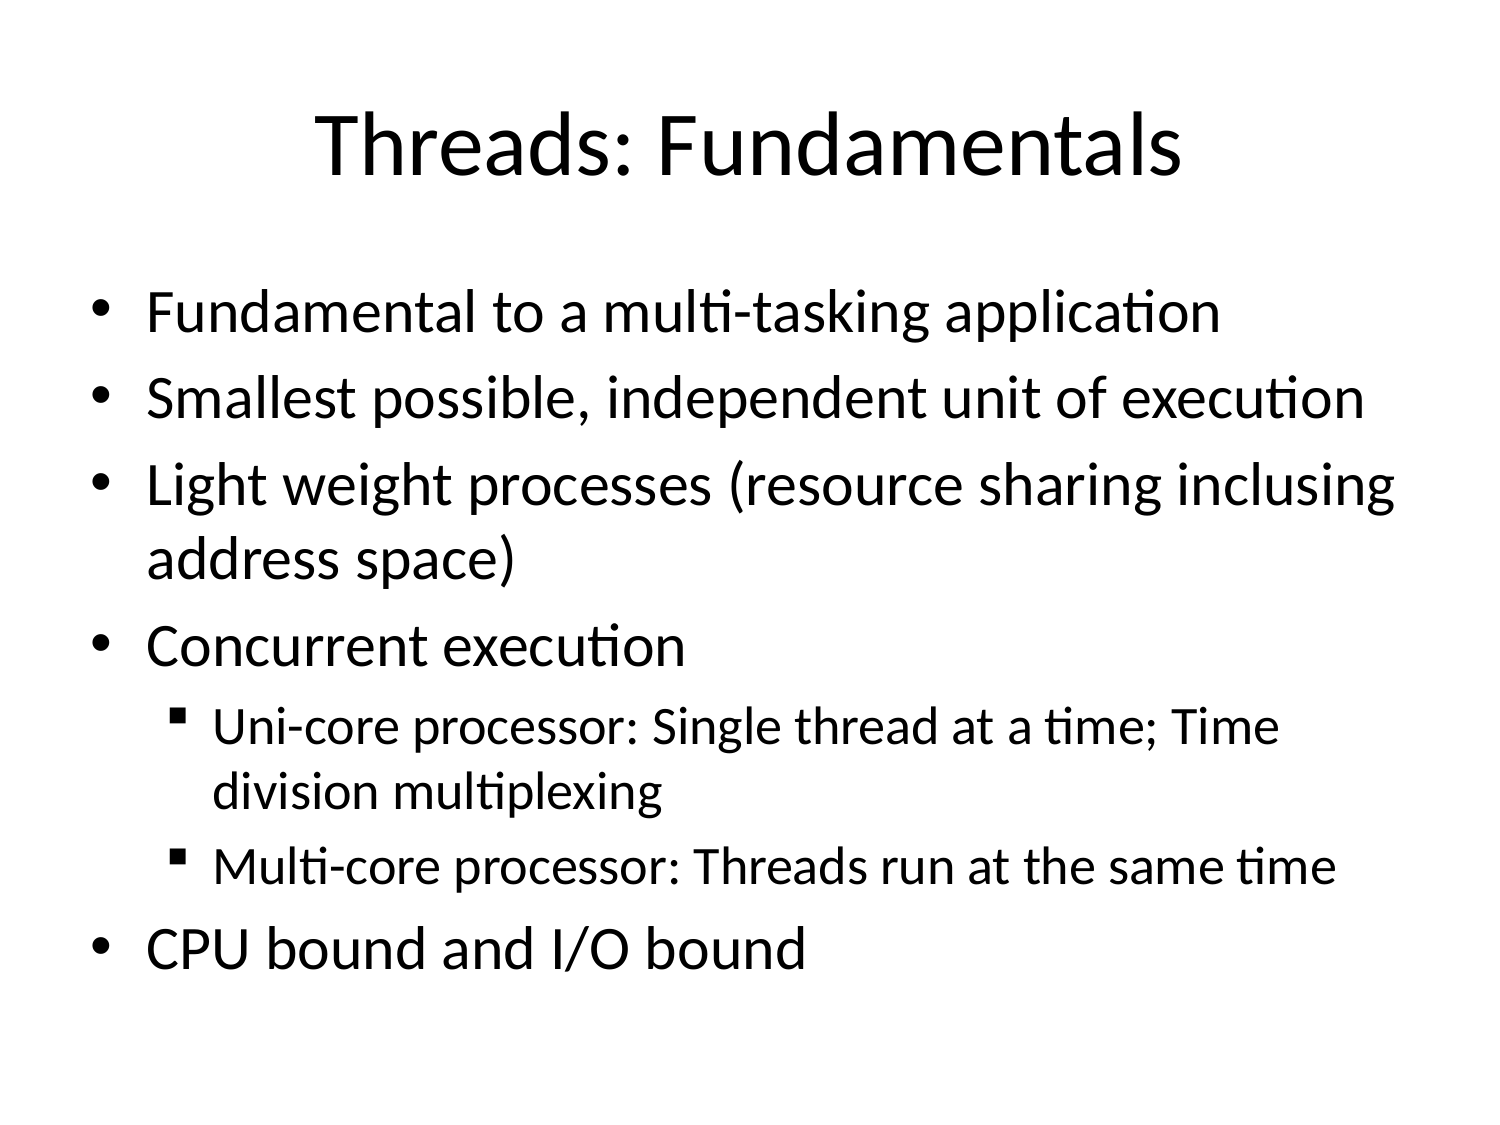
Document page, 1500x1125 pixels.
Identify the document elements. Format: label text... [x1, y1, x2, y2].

list Fundamental to a multi-tasking application Smallest possible, independent unit of execution Light weight processes (resource sharing inclusing address space) Concurrent execution Uni-core processor: Single thread at a time; Time division multiplexing Multi-core processor: Threads run at the same time CPU bound and I/O bound [75, 262, 1425, 1005]
title Threads: Fundamentals [75, 45, 1425, 233]
